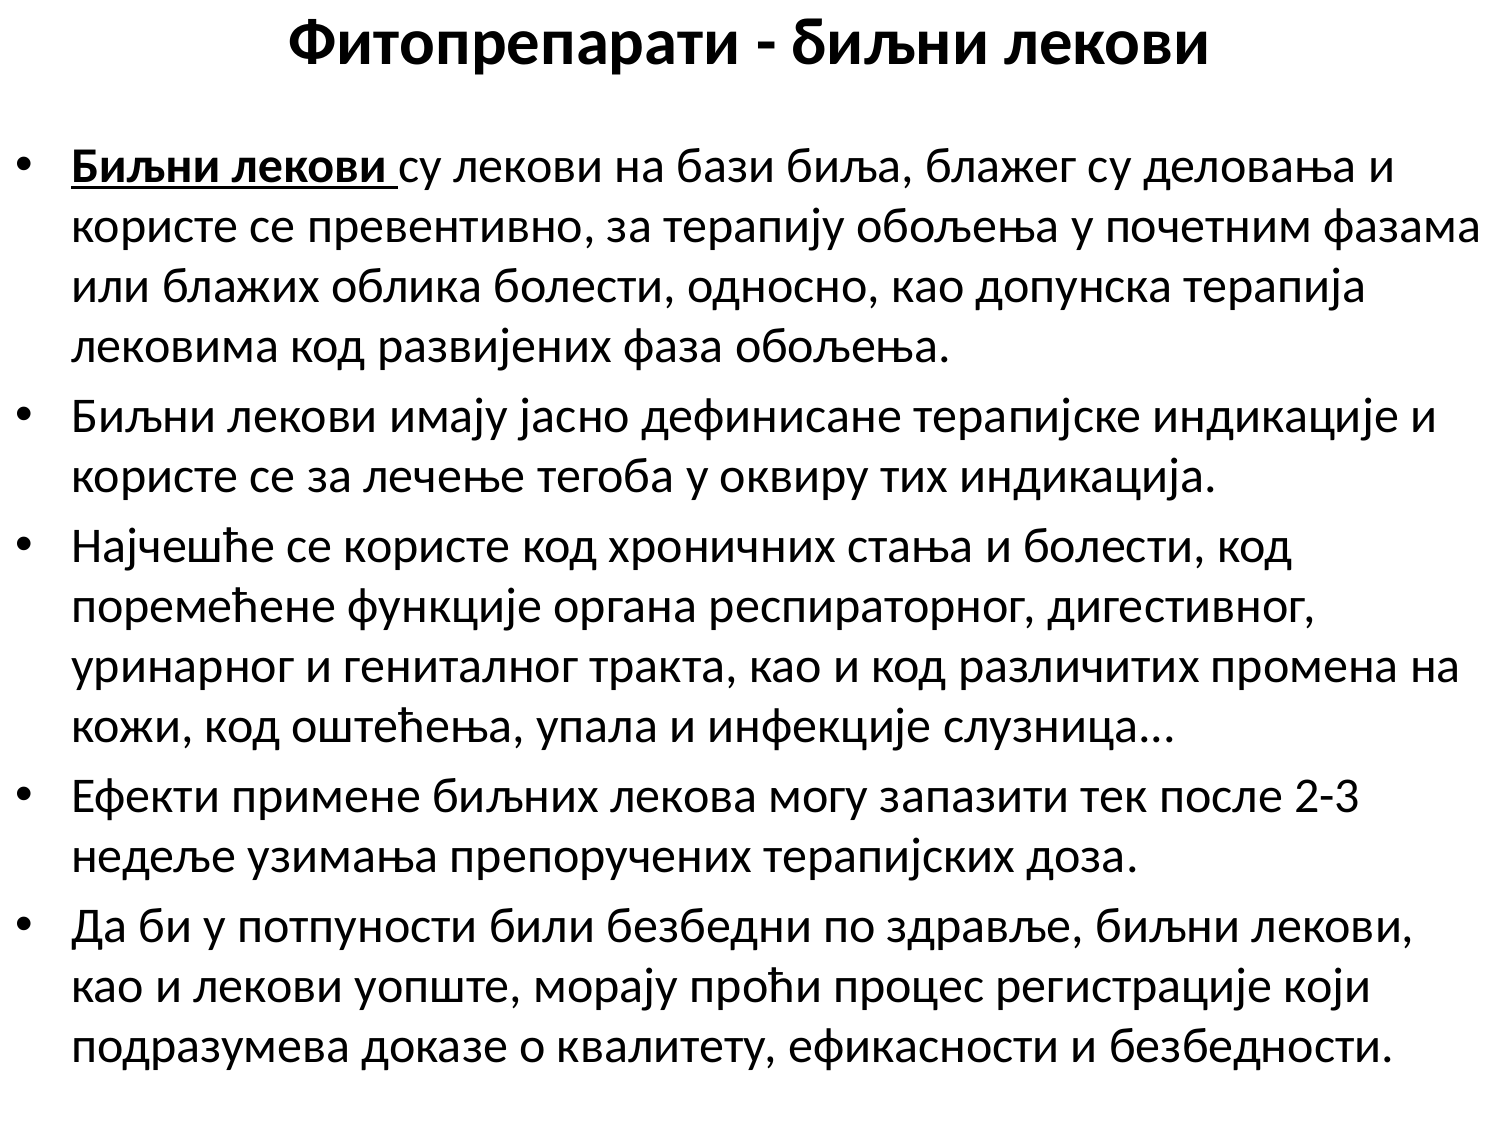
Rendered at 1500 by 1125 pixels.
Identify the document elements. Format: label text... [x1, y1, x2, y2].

title Фитопрепарати - биљни лекови [0, 0, 1500, 76]
list Биљни лекови су лекови на бази биља, блажег су деловања и користе се превентивно, за терапију обољења у почетним фазама или блажих облика болести, односно, као допунска терапија лековима код развијених фаза обољења. Биљни лекови имају јасно дефинисане терапијске индикације и користе се за лечење тегоба у оквиру тих индикација. Најчешће се користе код хроничних стања и болести, код поремећене функције органа респираторног, дигестивног, уринарног и гениталног тракта, као и код различитих промена на кожи, код оштећења, упала и инфекције слузница... Ефекти примене биљних лекова могу запазити тек после 2-3 недеље узимања препоручених терапијских доза. Да би у потпуности били безбедни по здравље, биљни лекови, као и лекови уопште, морају проћи процес регистрације који подразумева доказе о квалитету, ефикасности и безбедности. [0, 125, 1500, 1125]
